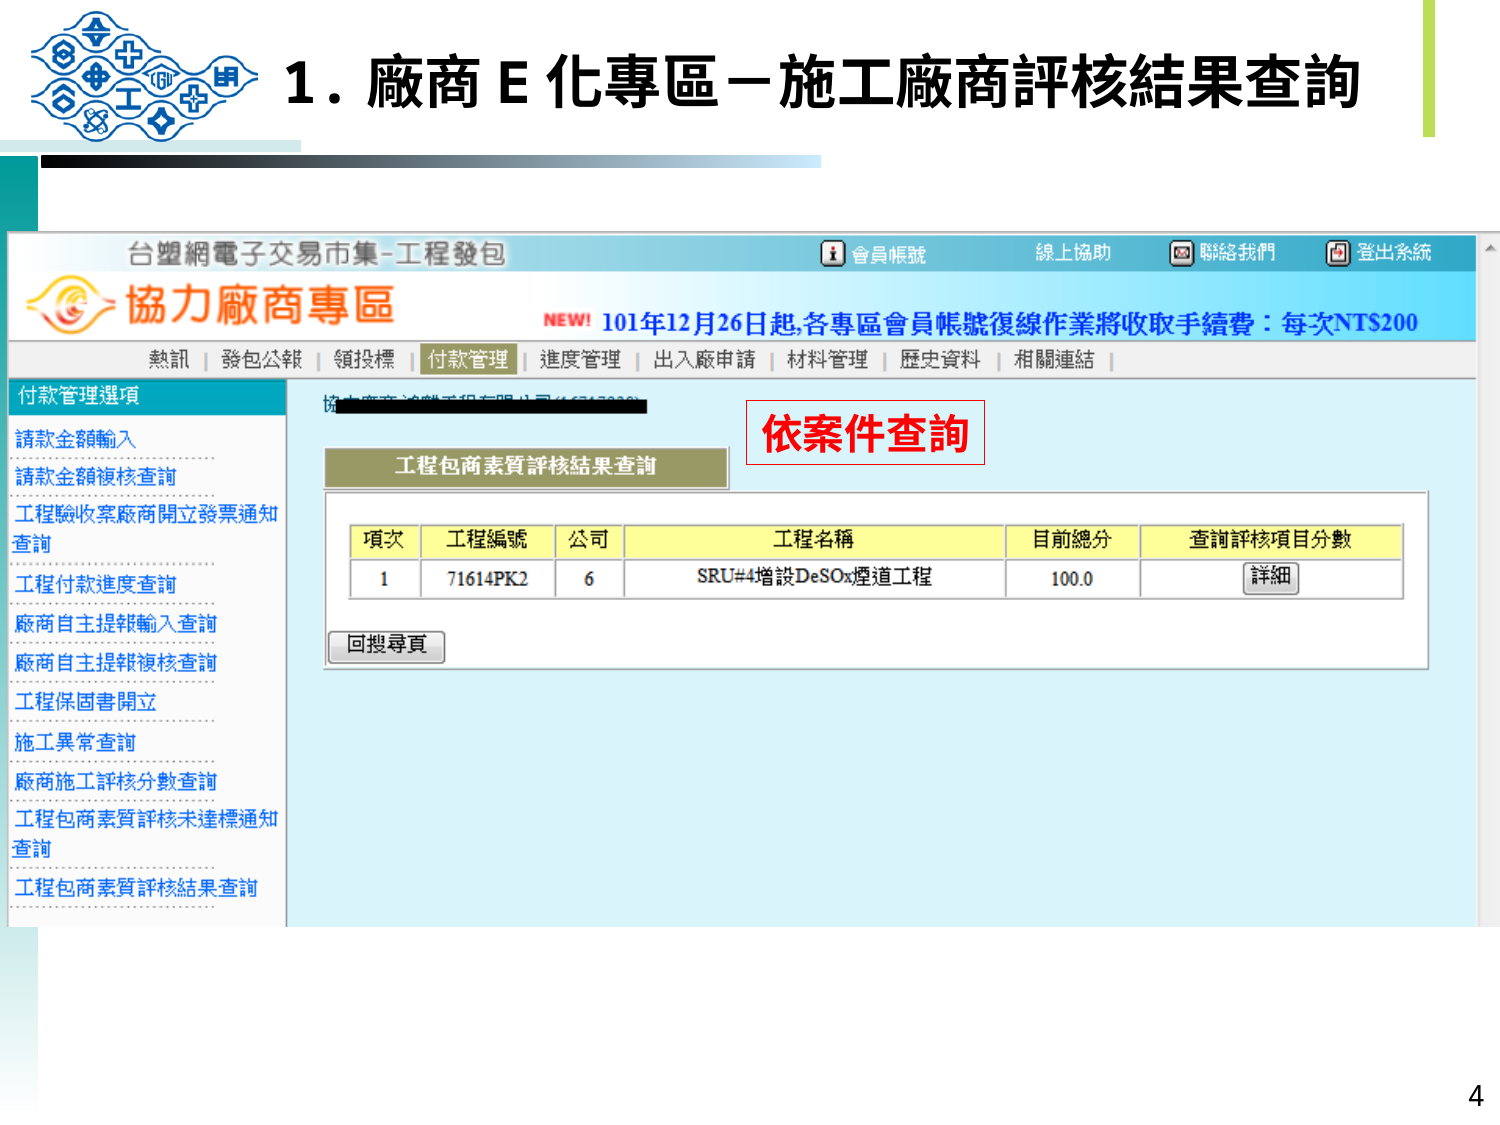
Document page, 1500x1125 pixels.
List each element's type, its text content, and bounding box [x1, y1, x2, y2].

slide_number 3 [1149, 1046, 1500, 1125]
text_box 1.廠商E化專區－施工廠商評核結果查詢 [267, 0, 1471, 161]
picture [6, 231, 1500, 927]
picture [25, 8, 263, 145]
